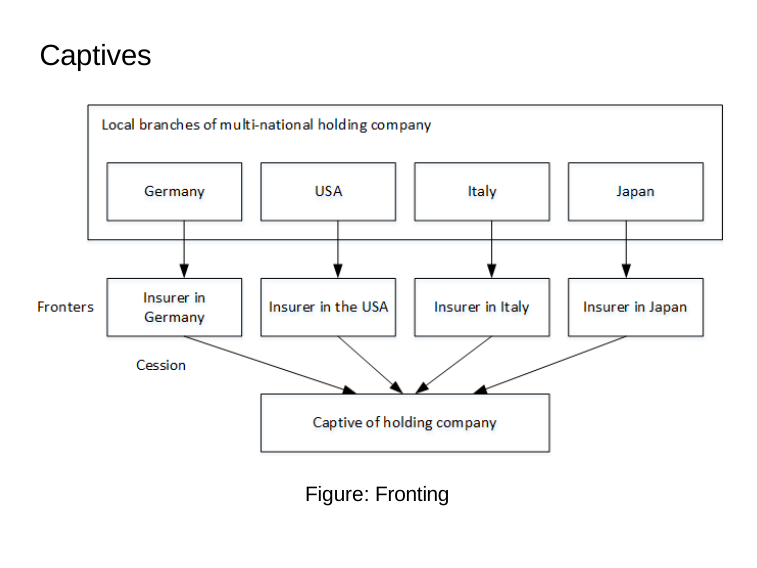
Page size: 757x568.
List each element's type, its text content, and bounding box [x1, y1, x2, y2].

text_box Captives [37, 33, 158, 72]
picture [38, 104, 726, 458]
text_box Figure: Fronting [303, 478, 453, 506]
